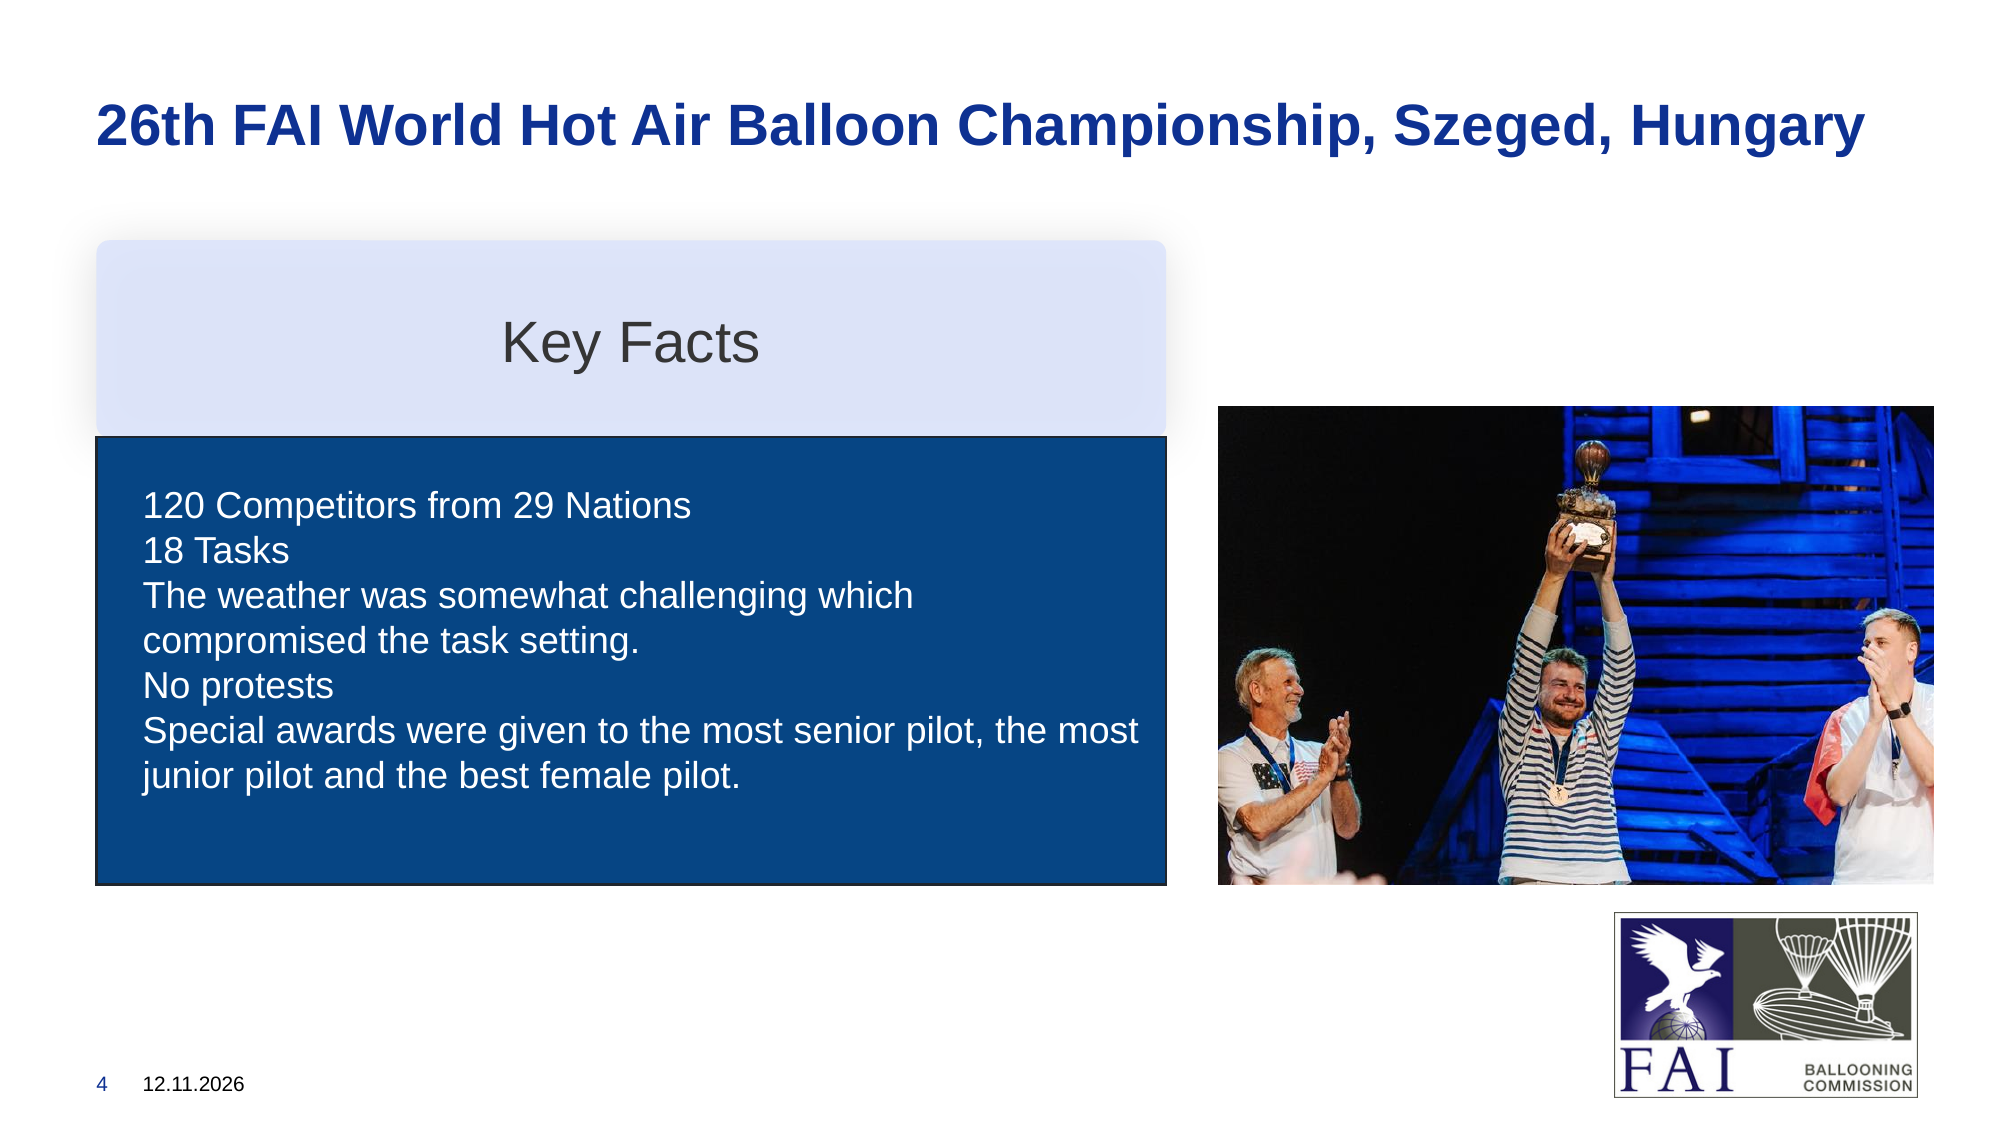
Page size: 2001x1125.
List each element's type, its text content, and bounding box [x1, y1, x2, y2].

picture [1614, 912, 1918, 1098]
picture [1217, 406, 1934, 885]
text_box 120 Competitors from 29 Nations 18 Tasks The weather was somewhat challenging which compromised the task setting. No protests Special awards were given to the most senior pilot, the most junior pilot and the best female pilot. [95, 436, 1167, 886]
text_box Key Facts [96, 240, 1167, 436]
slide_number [143, 1070, 256, 1125]
title 26th FAI World Hot Air Balloon Championship, Szeged, Hungary [96, 72, 1901, 159]
slide_number 4 [96, 1070, 143, 1125]
